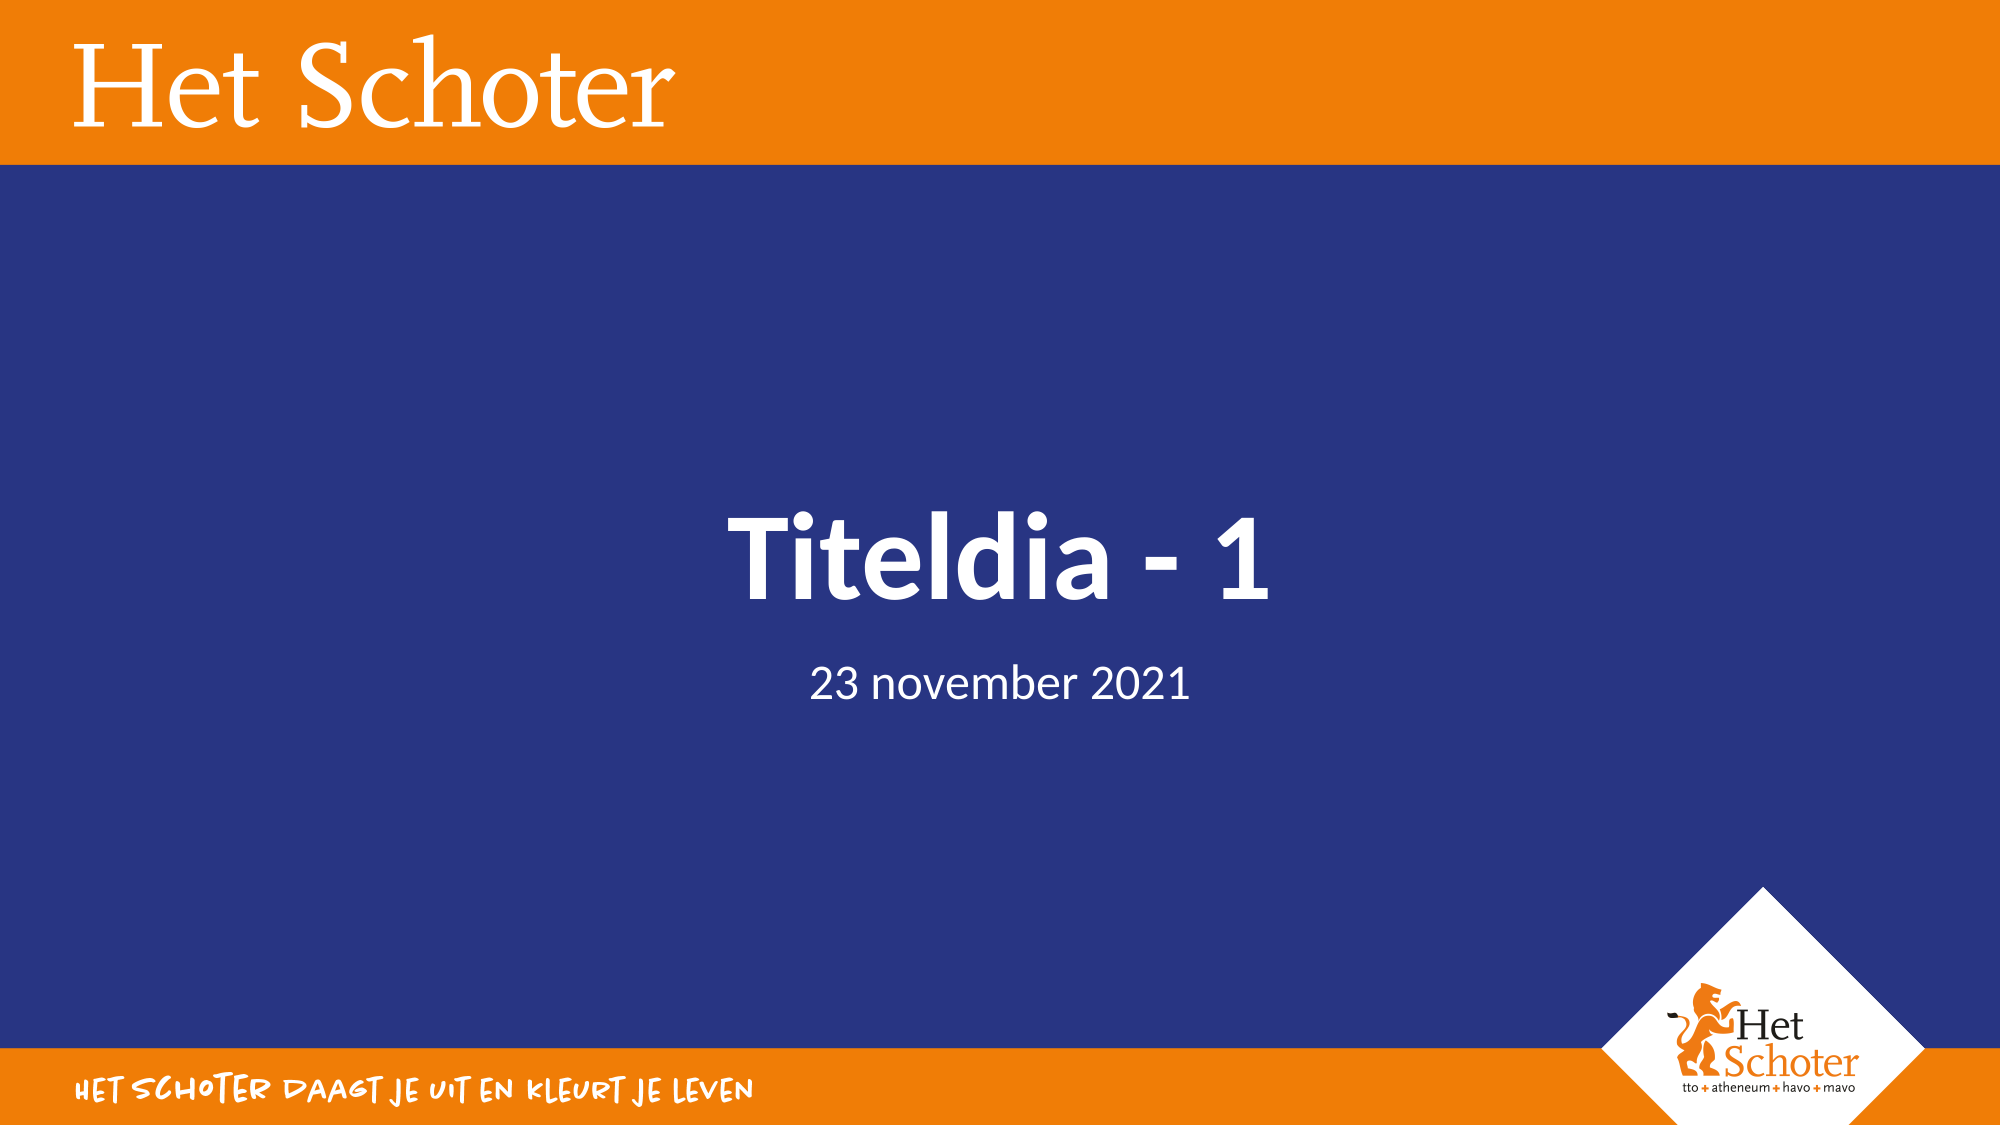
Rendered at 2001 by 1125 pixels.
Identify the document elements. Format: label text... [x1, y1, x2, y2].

title Titeldia - 1 [249, 242, 1750, 635]
subtitle 23 november 2021 [249, 649, 1750, 921]
picture [0, 0, 2000, 1125]
